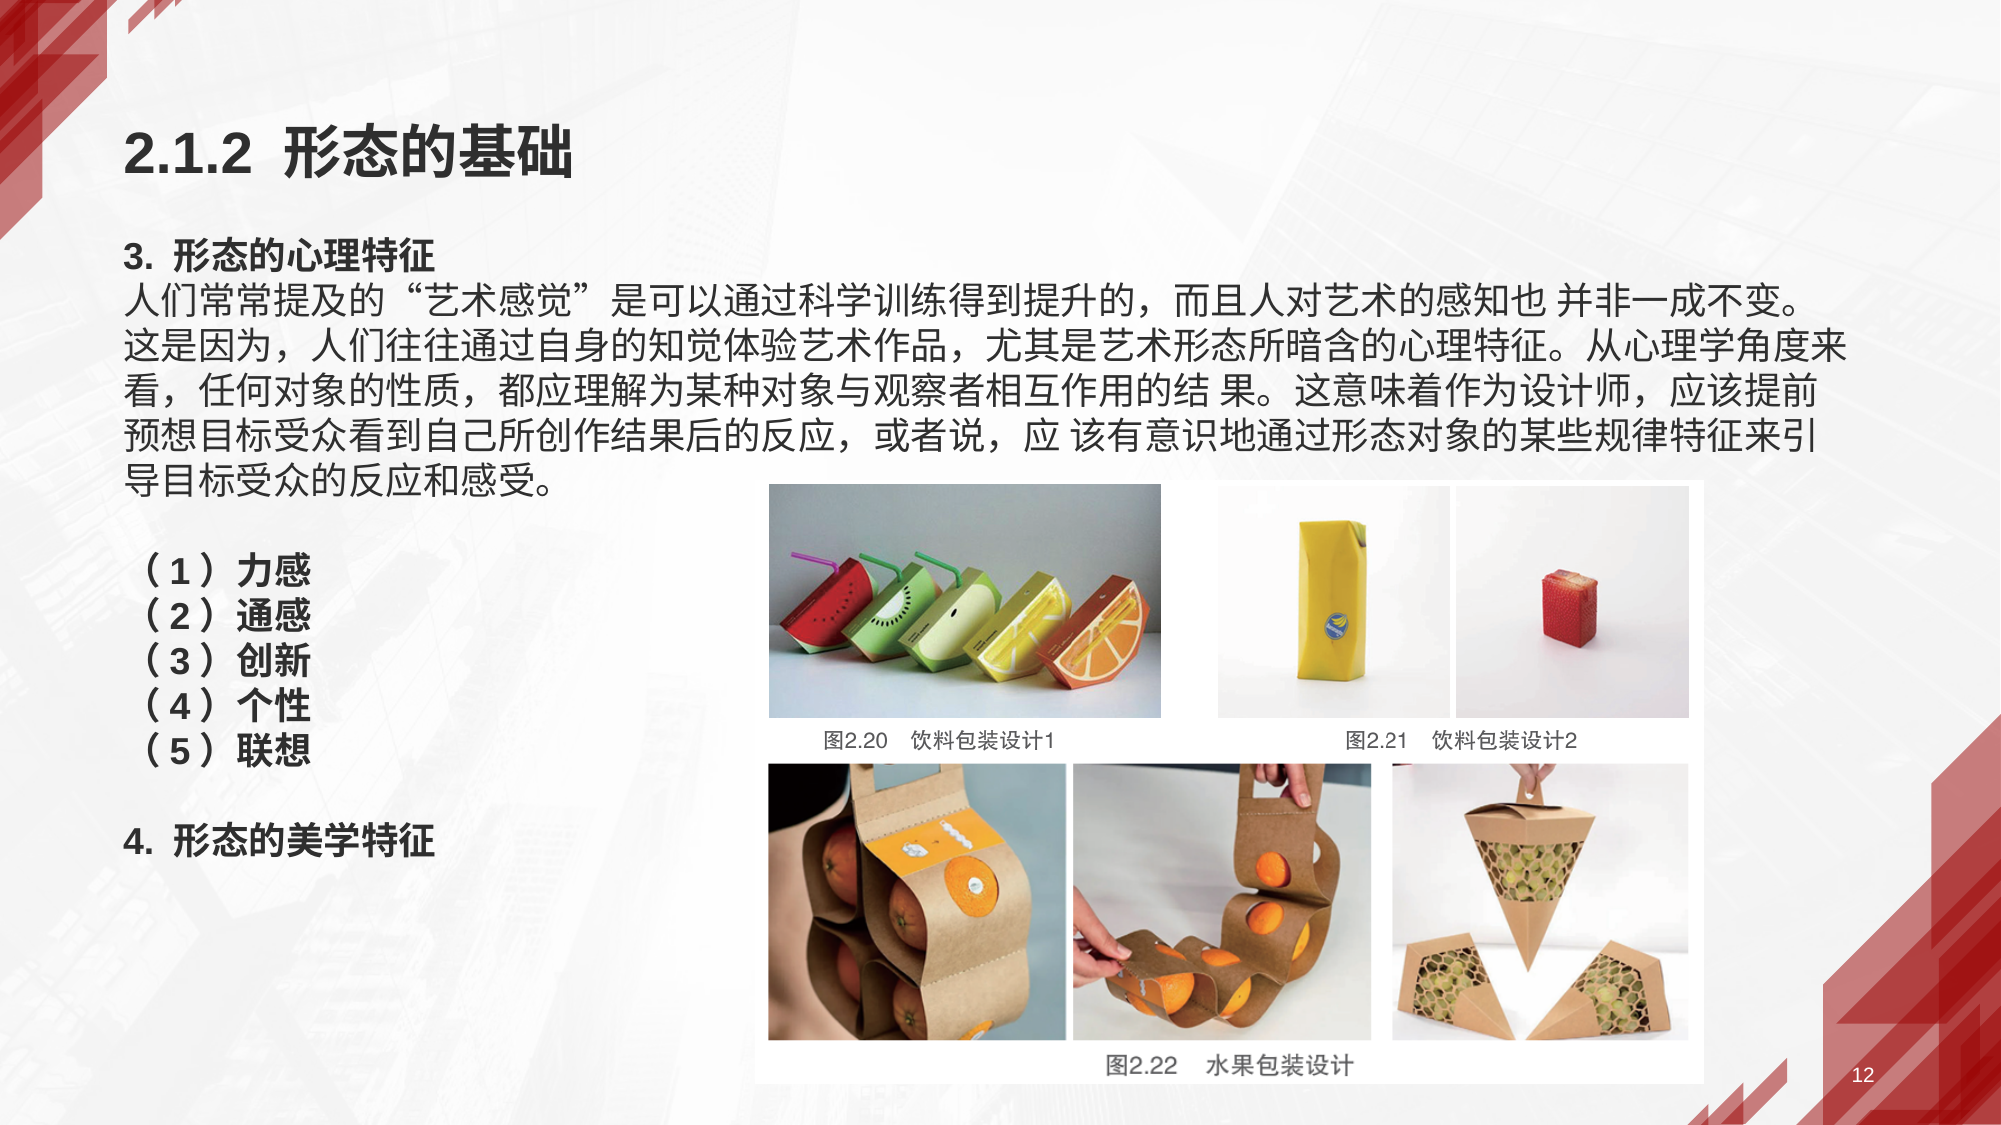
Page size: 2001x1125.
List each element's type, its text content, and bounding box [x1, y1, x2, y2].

slide_number 12 [1452, 1056, 1890, 1092]
text_box 3. 形态的心理特征 人们常常提及的“艺术感觉”是可以通过科学训练得到提升的，而且人对艺术的感知也 并非一成不变。这是因为，人们往往通过自身的知觉体验艺术作品，尤其是艺术形态所暗含的心理特征。从心理学角度来看，任何对象的性质，都应理解为某种对象与观察者相互作用的结 果。这意味着作为设计师，应该提前预想目标受众看到自己所创作结果后的反应，或者说，应 该有意识地通过形态对象的某些规律特征来引导目标受众的反应和感受。 （1）力感 （2）通感 （3）创新 （4）个性 （5）联想 4. 形态的美学特征 [108, 224, 1867, 870]
text_box 2.1.2 形态的基础 [108, 105, 1890, 194]
picture [755, 480, 1704, 1084]
